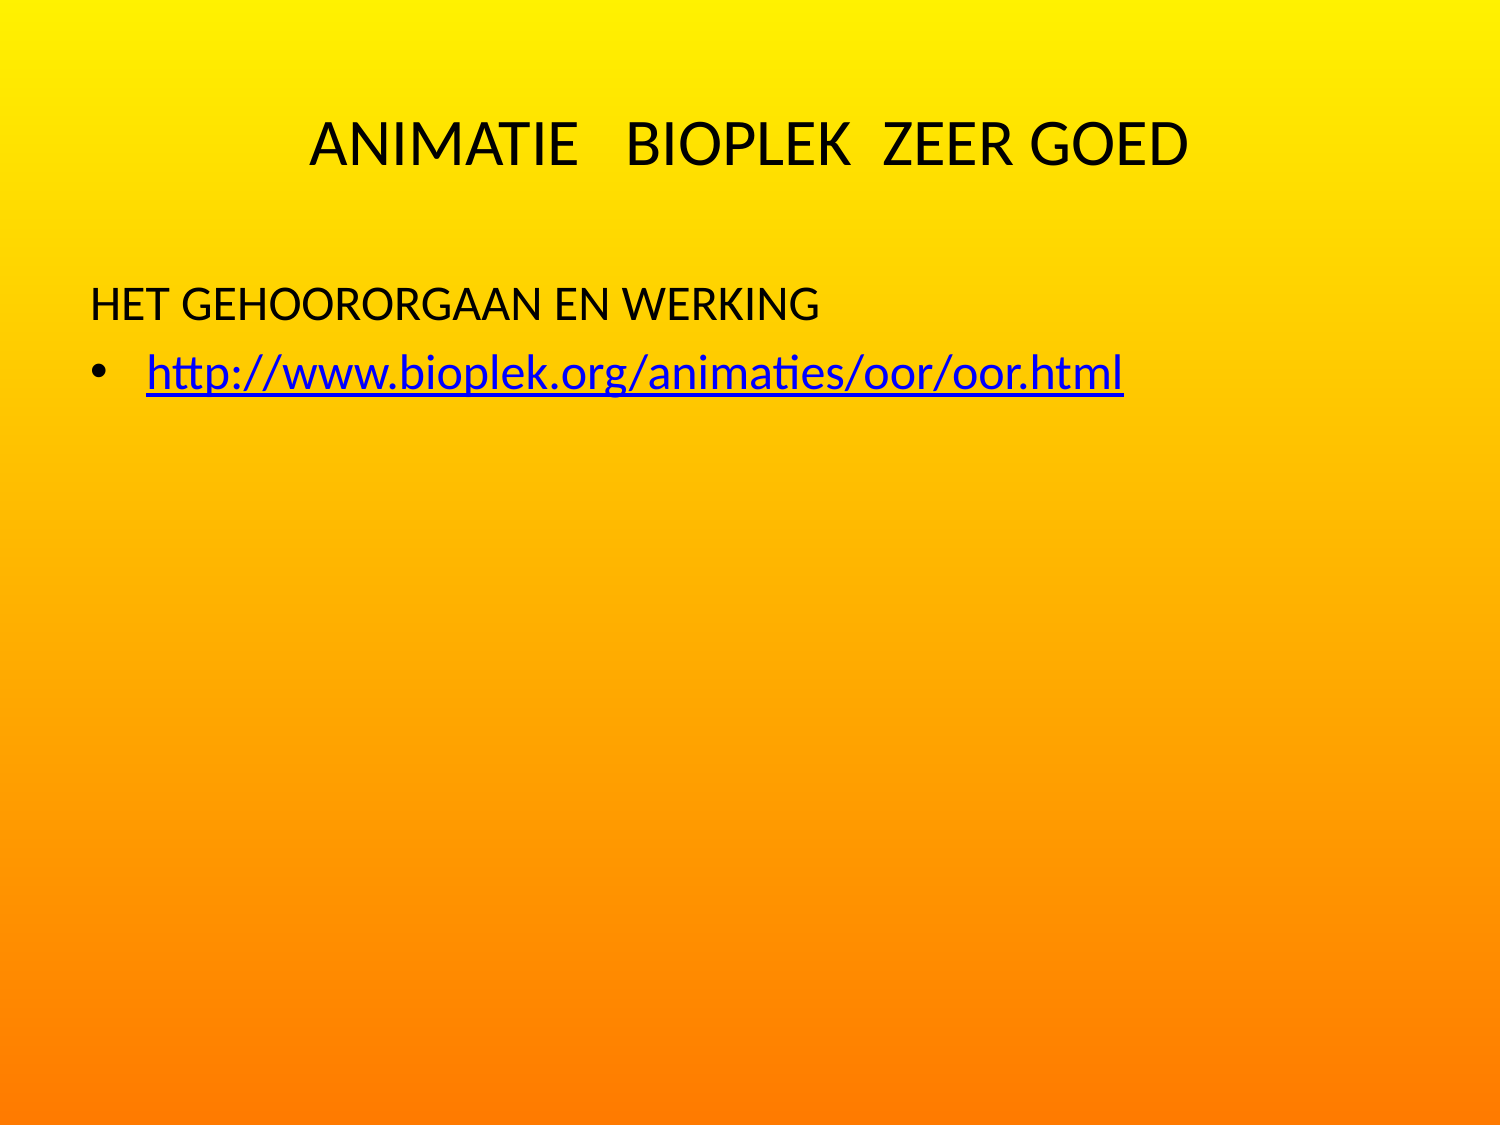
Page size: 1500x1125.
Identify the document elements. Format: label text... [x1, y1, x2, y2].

title ANIMATIE BIOPLEK ZEER GOED [75, 45, 1425, 233]
list HET GEHOORORGAAN EN WERKING http://www.bioplek.org/animaties/oor/oor.html [75, 262, 1425, 1005]
